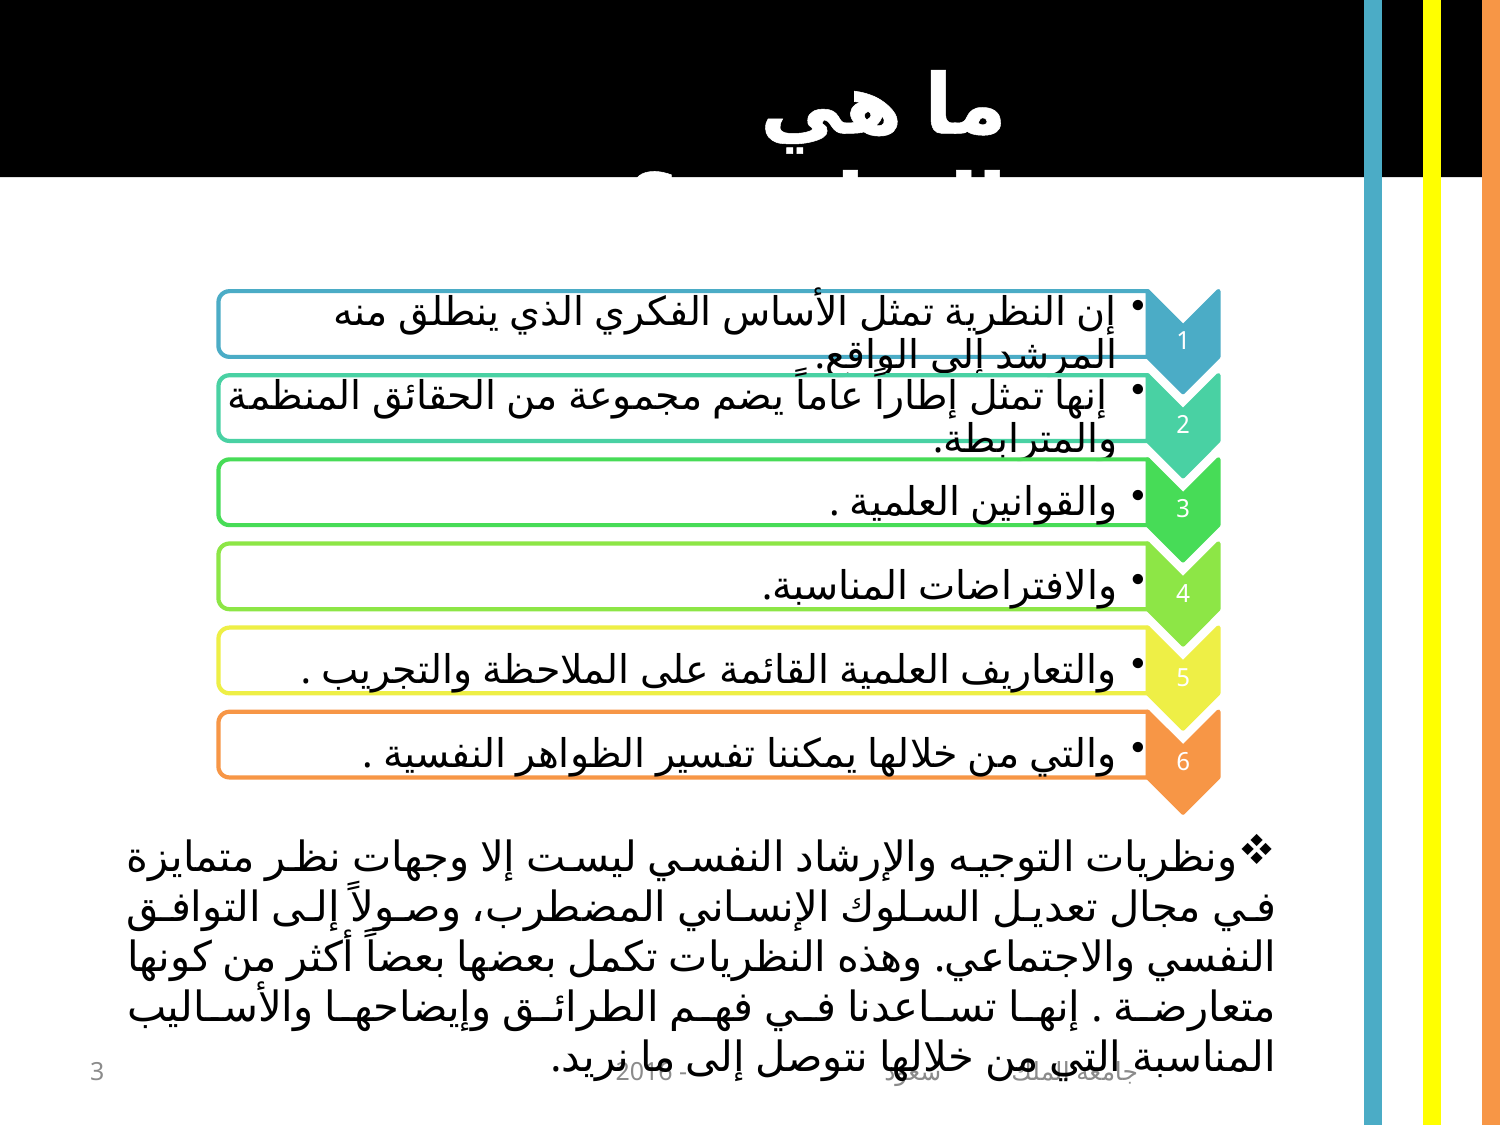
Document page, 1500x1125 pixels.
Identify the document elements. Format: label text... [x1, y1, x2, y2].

footer جامعة الملك سعود - 2016 [512, 1042, 988, 1103]
text_box ما هي النظرية ؟ [419, 42, 1022, 258]
text_box ونظريات التوجيه والإرشاد النفسي ليست إلا وجهات نظر متمايزة في مجال تعديل السلوك الإنساني المضطرب، وصولاً إلى التوافق النفسي والاجتماعي. وهذه النظريات تكمل بعضها بعضاً أكثر من كونها متعارضة . إنها تساعدنا في فهم الطرائق وإيضاحها والأساليب المناسبة التي من خلالها نتوصل إلى ما نريد. [112, 822, 1291, 1094]
text_box [1362, 0, 1384, 1125]
text_box [1480, 0, 1500, 1125]
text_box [218, 290, 1219, 814]
text_box [1421, 0, 1443, 1125]
text_box [0, 0, 1362, 179]
slide_number 3 [75, 1042, 425, 1103]
text_box [1443, 0, 1480, 179]
text_box [1384, 0, 1421, 179]
